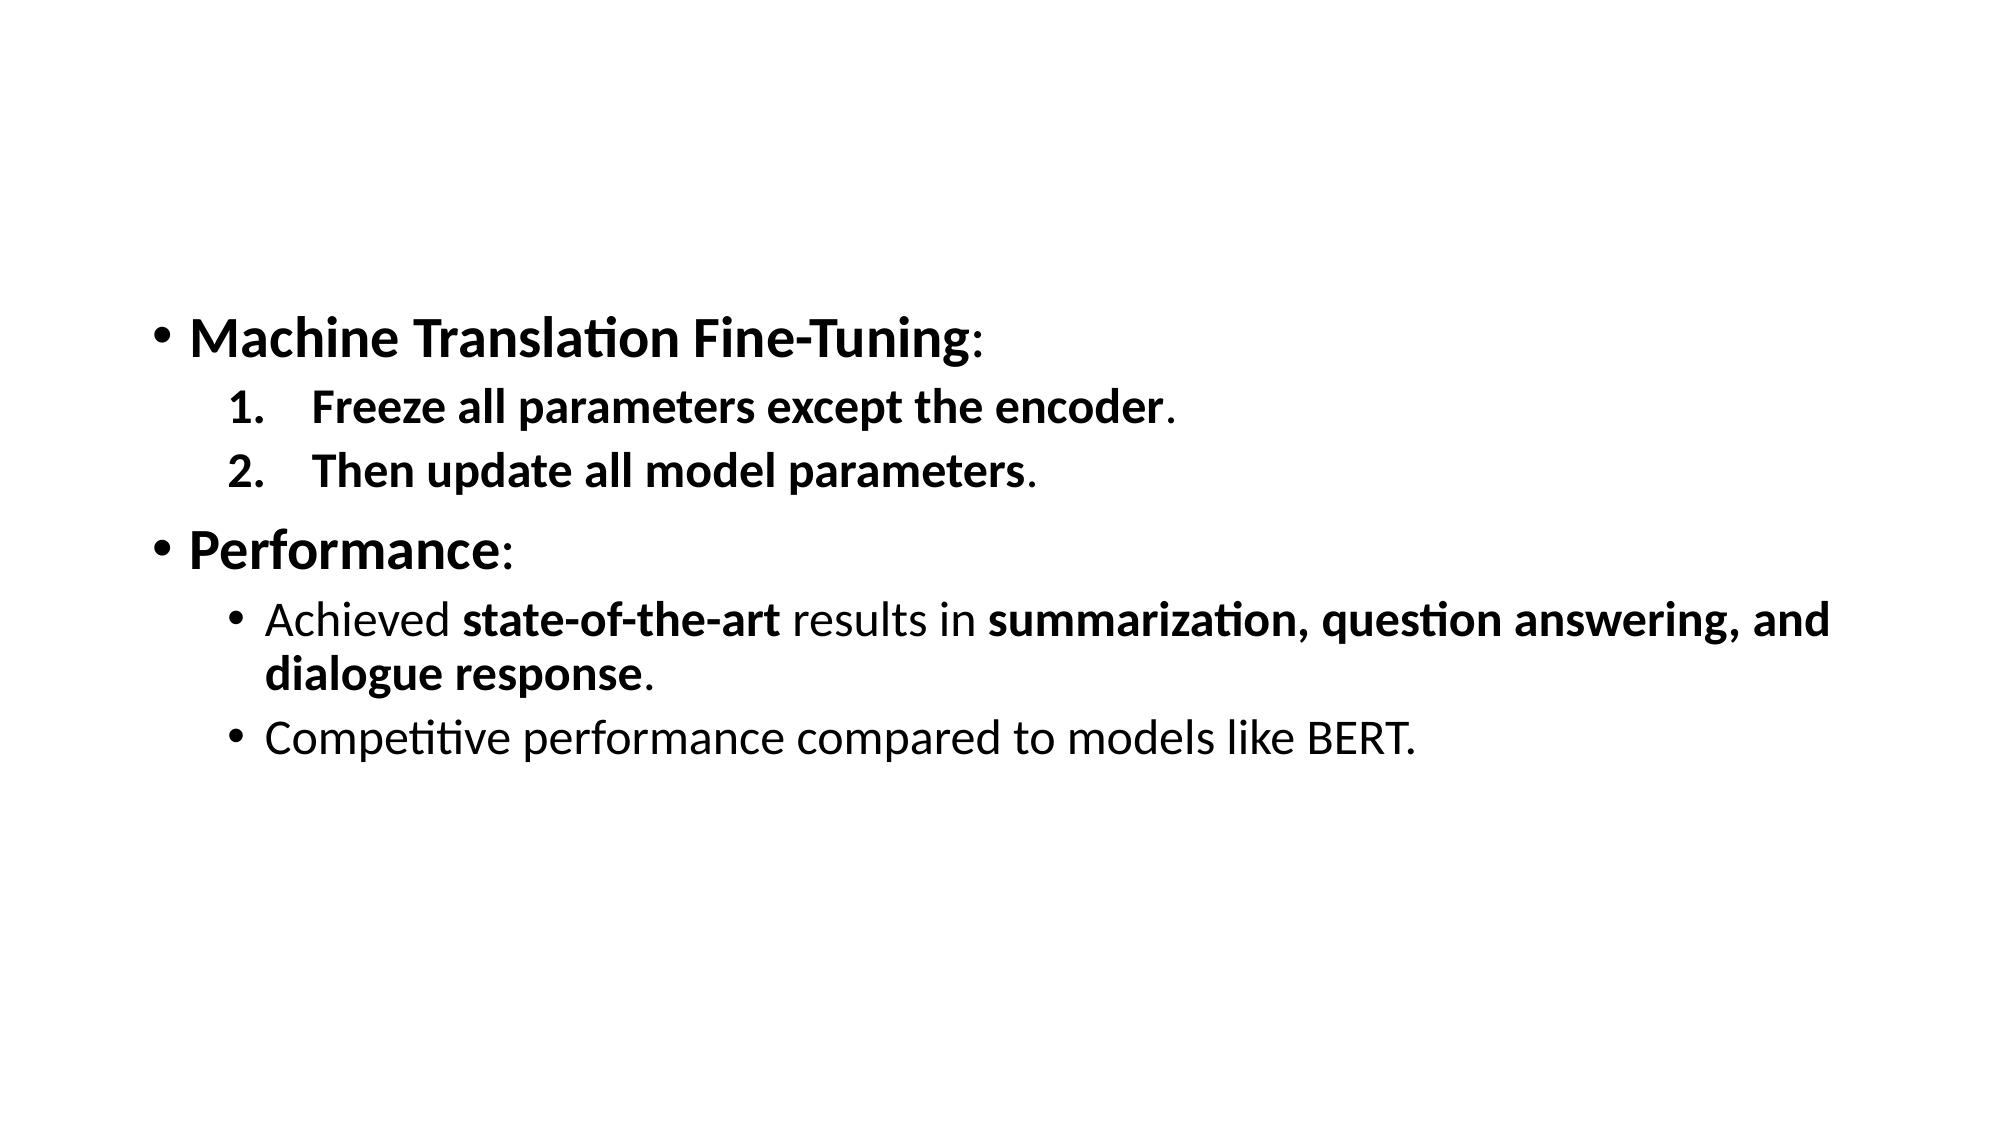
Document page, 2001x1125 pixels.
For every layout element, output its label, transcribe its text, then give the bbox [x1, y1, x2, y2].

list Machine Translation Fine-Tuning: Freeze all parameters except the encoder. Then update all model parameters. Performance: Achieved state-of-the-art results in summarization, question answering, and dialogue response. Competitive performance compared to models like BERT. [137, 299, 1863, 1014]
